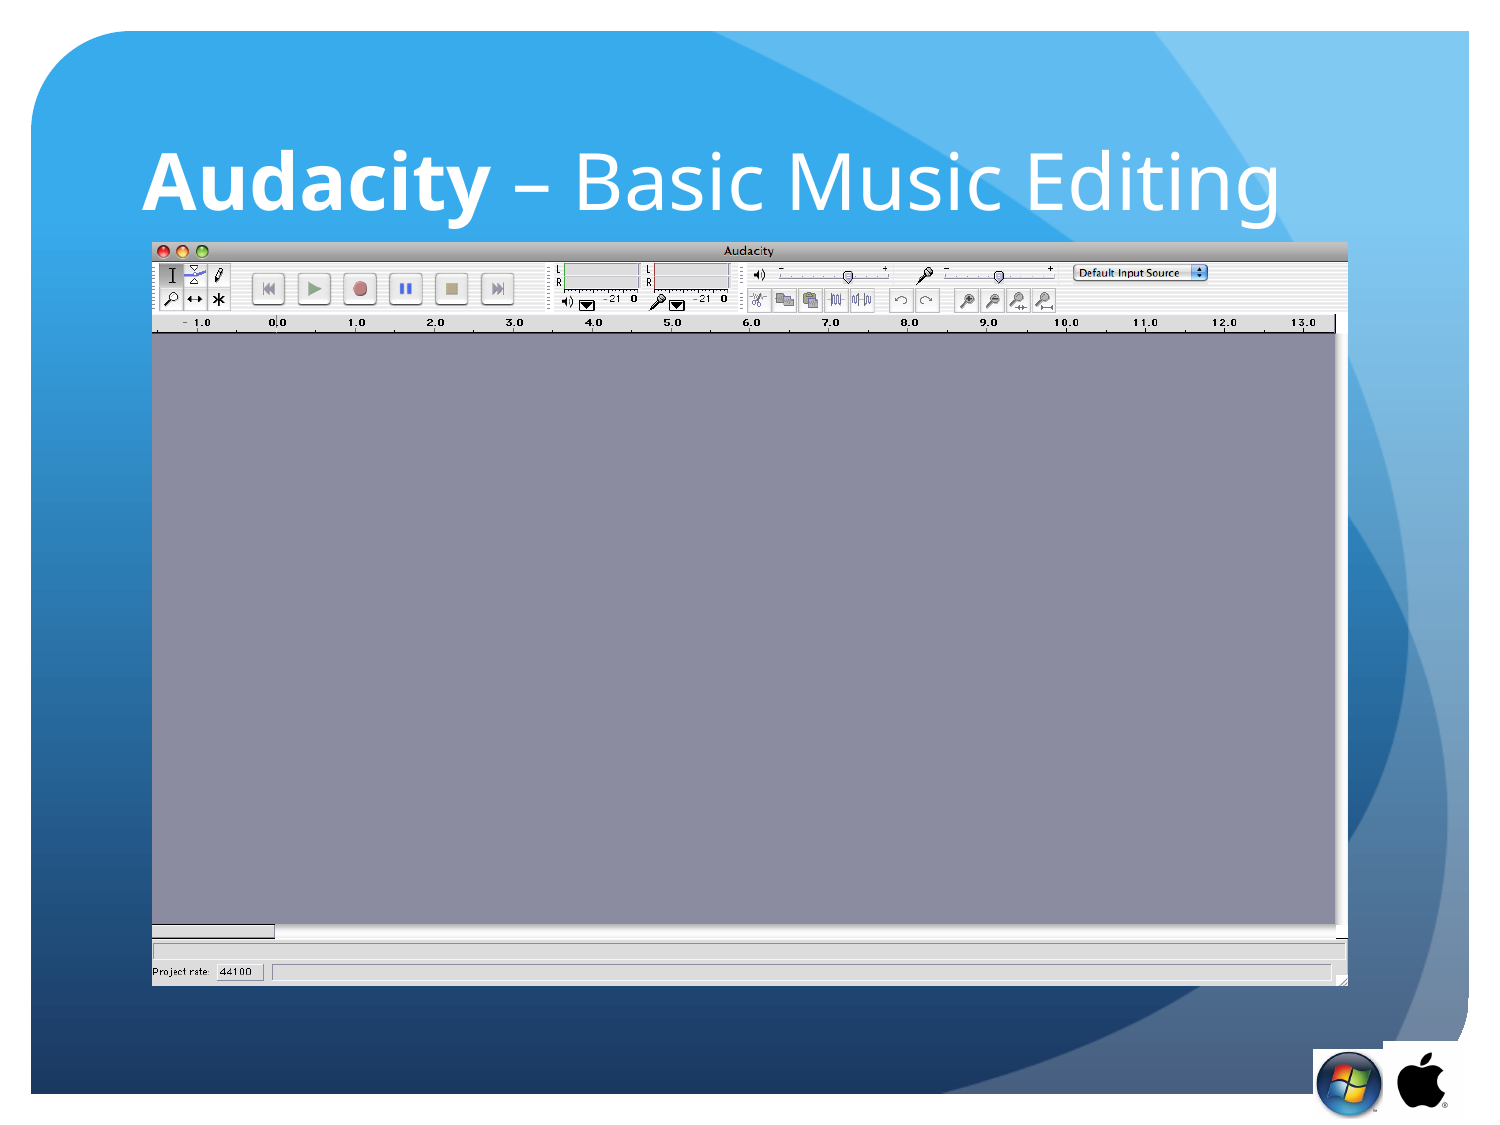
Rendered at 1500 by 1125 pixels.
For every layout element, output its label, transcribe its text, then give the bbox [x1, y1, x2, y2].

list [152, 242, 1348, 986]
picture [24, 30, 1473, 1120]
title Audacity – Basic Music Editing [127, 62, 1372, 234]
